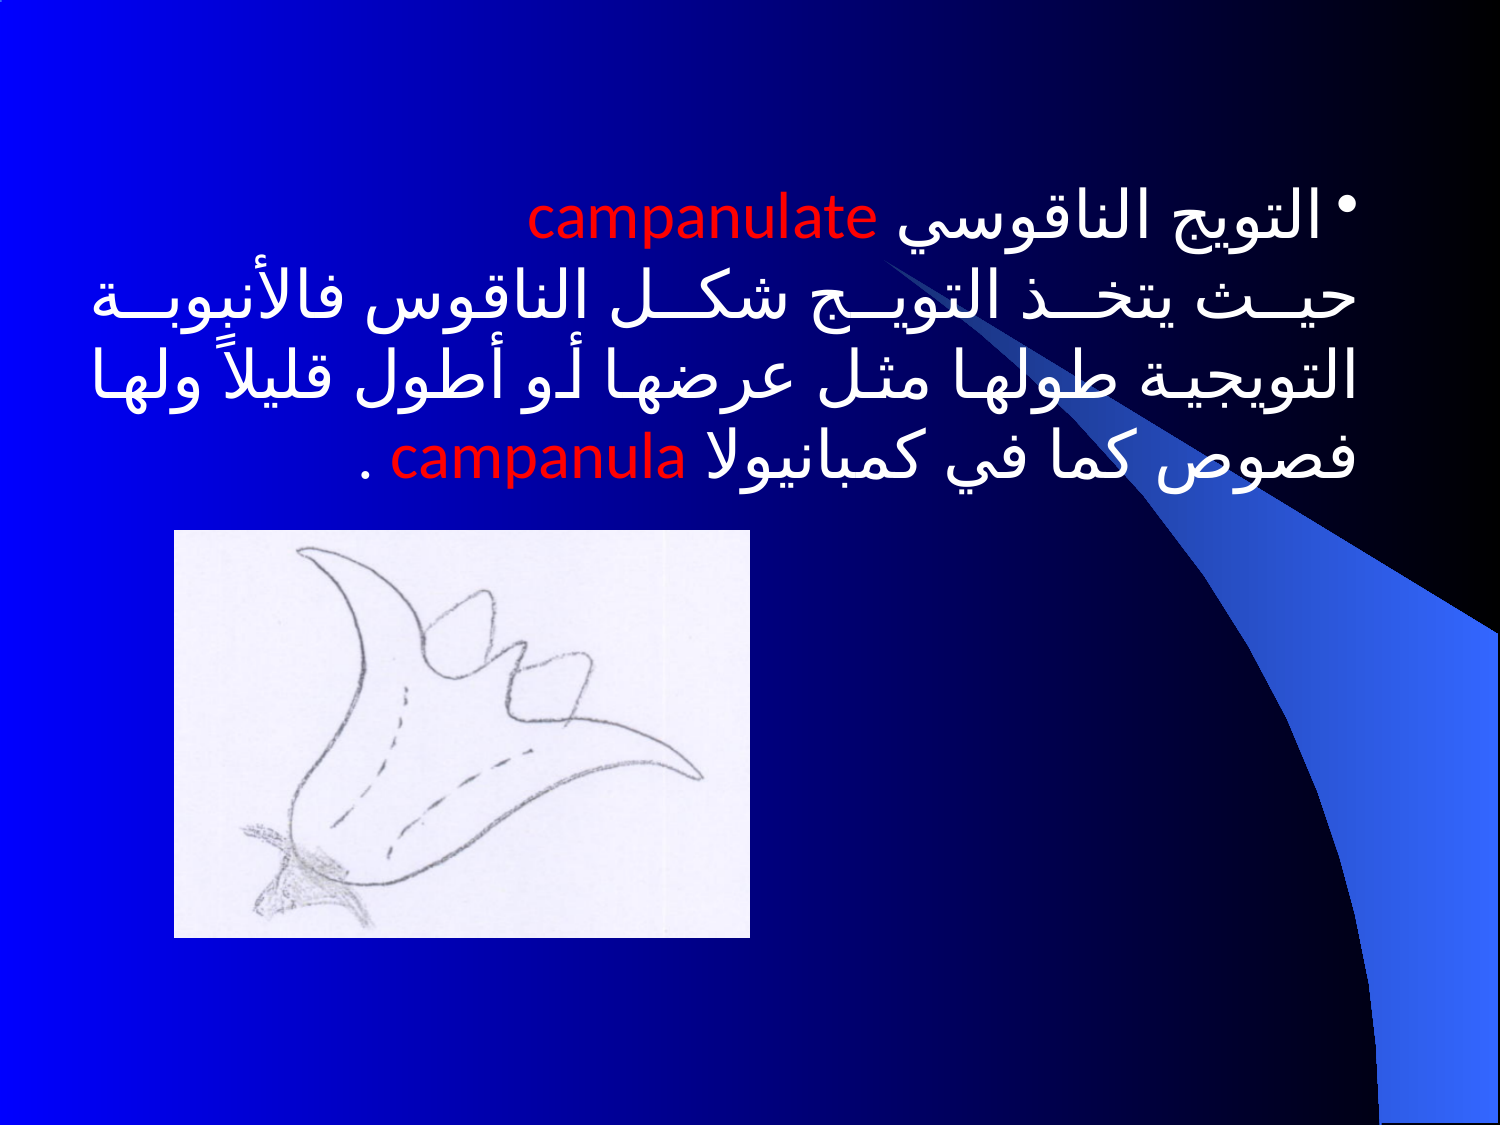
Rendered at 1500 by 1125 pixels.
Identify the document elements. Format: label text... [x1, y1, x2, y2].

picture [174, 530, 751, 939]
text_box التويج الناقوسي campanulate حيث يتخذ التويج شكل الناقوس فالأنبوبة التويجية طولها مثل عرضها أو أطول قليلاً ولها فصوص كما في كمبانيولا campanula . [75, 164, 1375, 499]
